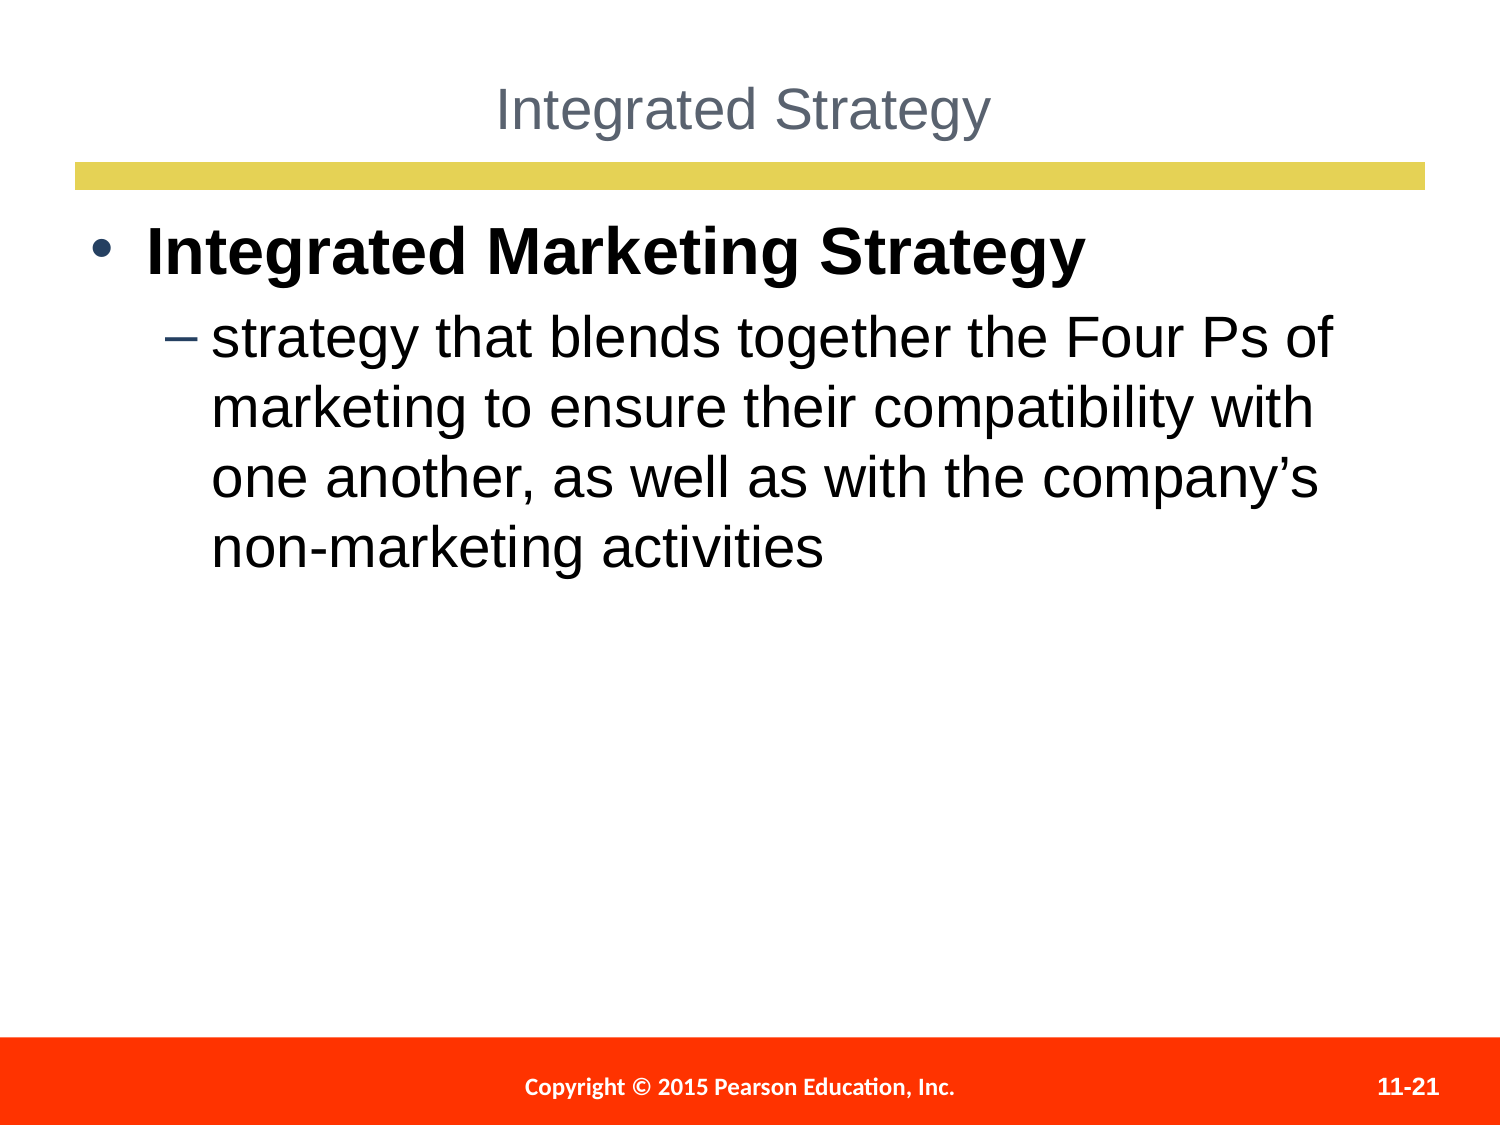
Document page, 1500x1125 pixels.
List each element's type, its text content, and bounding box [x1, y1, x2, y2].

title Integrated Strategy [49, 12, 1438, 201]
list Integrated Marketing Strategy strategy that blends together the Four Ps of marketing to ensure their compatibility with one another, as well as with the company’s non-marketing activities [74, 199, 1426, 1006]
